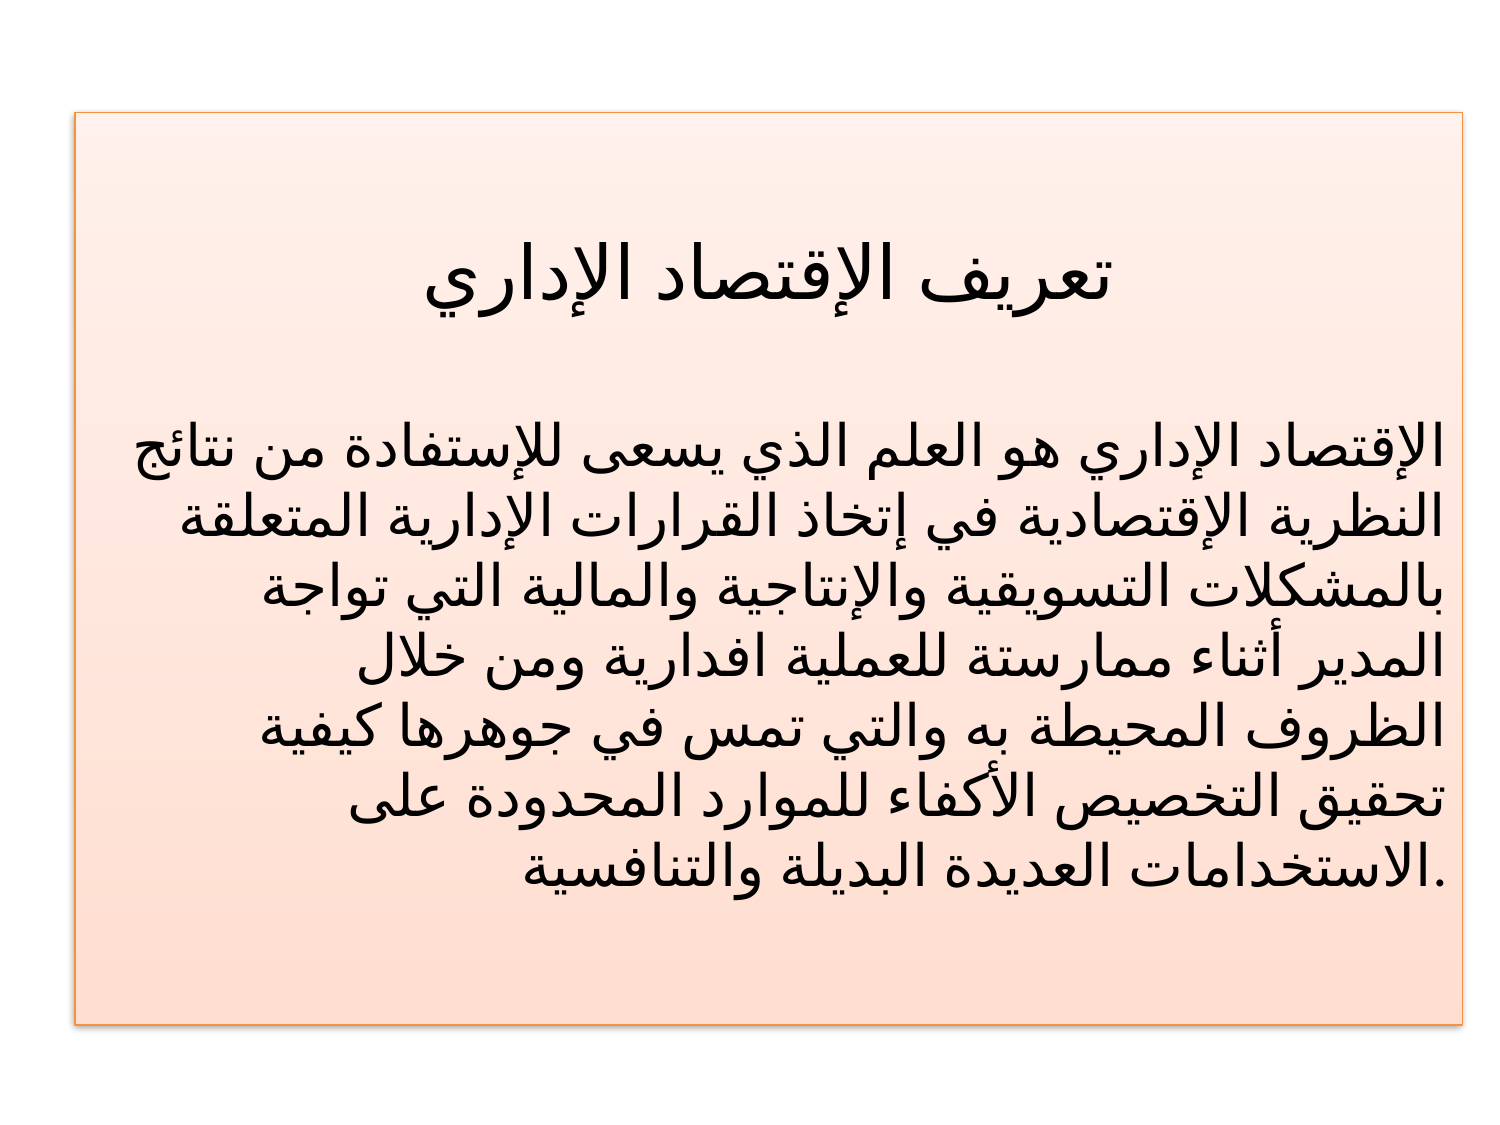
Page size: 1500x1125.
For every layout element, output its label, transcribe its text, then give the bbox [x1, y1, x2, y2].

list تعريف الإقتصاد الإداري الإقتصاد الإداري هو العلم الذي يسعى للإستفادة من نتائج النظرية الإقتصادية في إتخاذ القرارات الإدارية المتعلقة بالمشكلات التسويقية والإنتاجية والمالية التي تواجة المدير أثناء ممارستة للعملية افدارية ومن خلال الظروف المحيطة به والتي تمس في جوهرها كيفية تحقيق التخصيص الأكفاء للموارد المحدودة على الاستخدامات العديدة البديلة والتنافسية. [74, 112, 1463, 1026]
